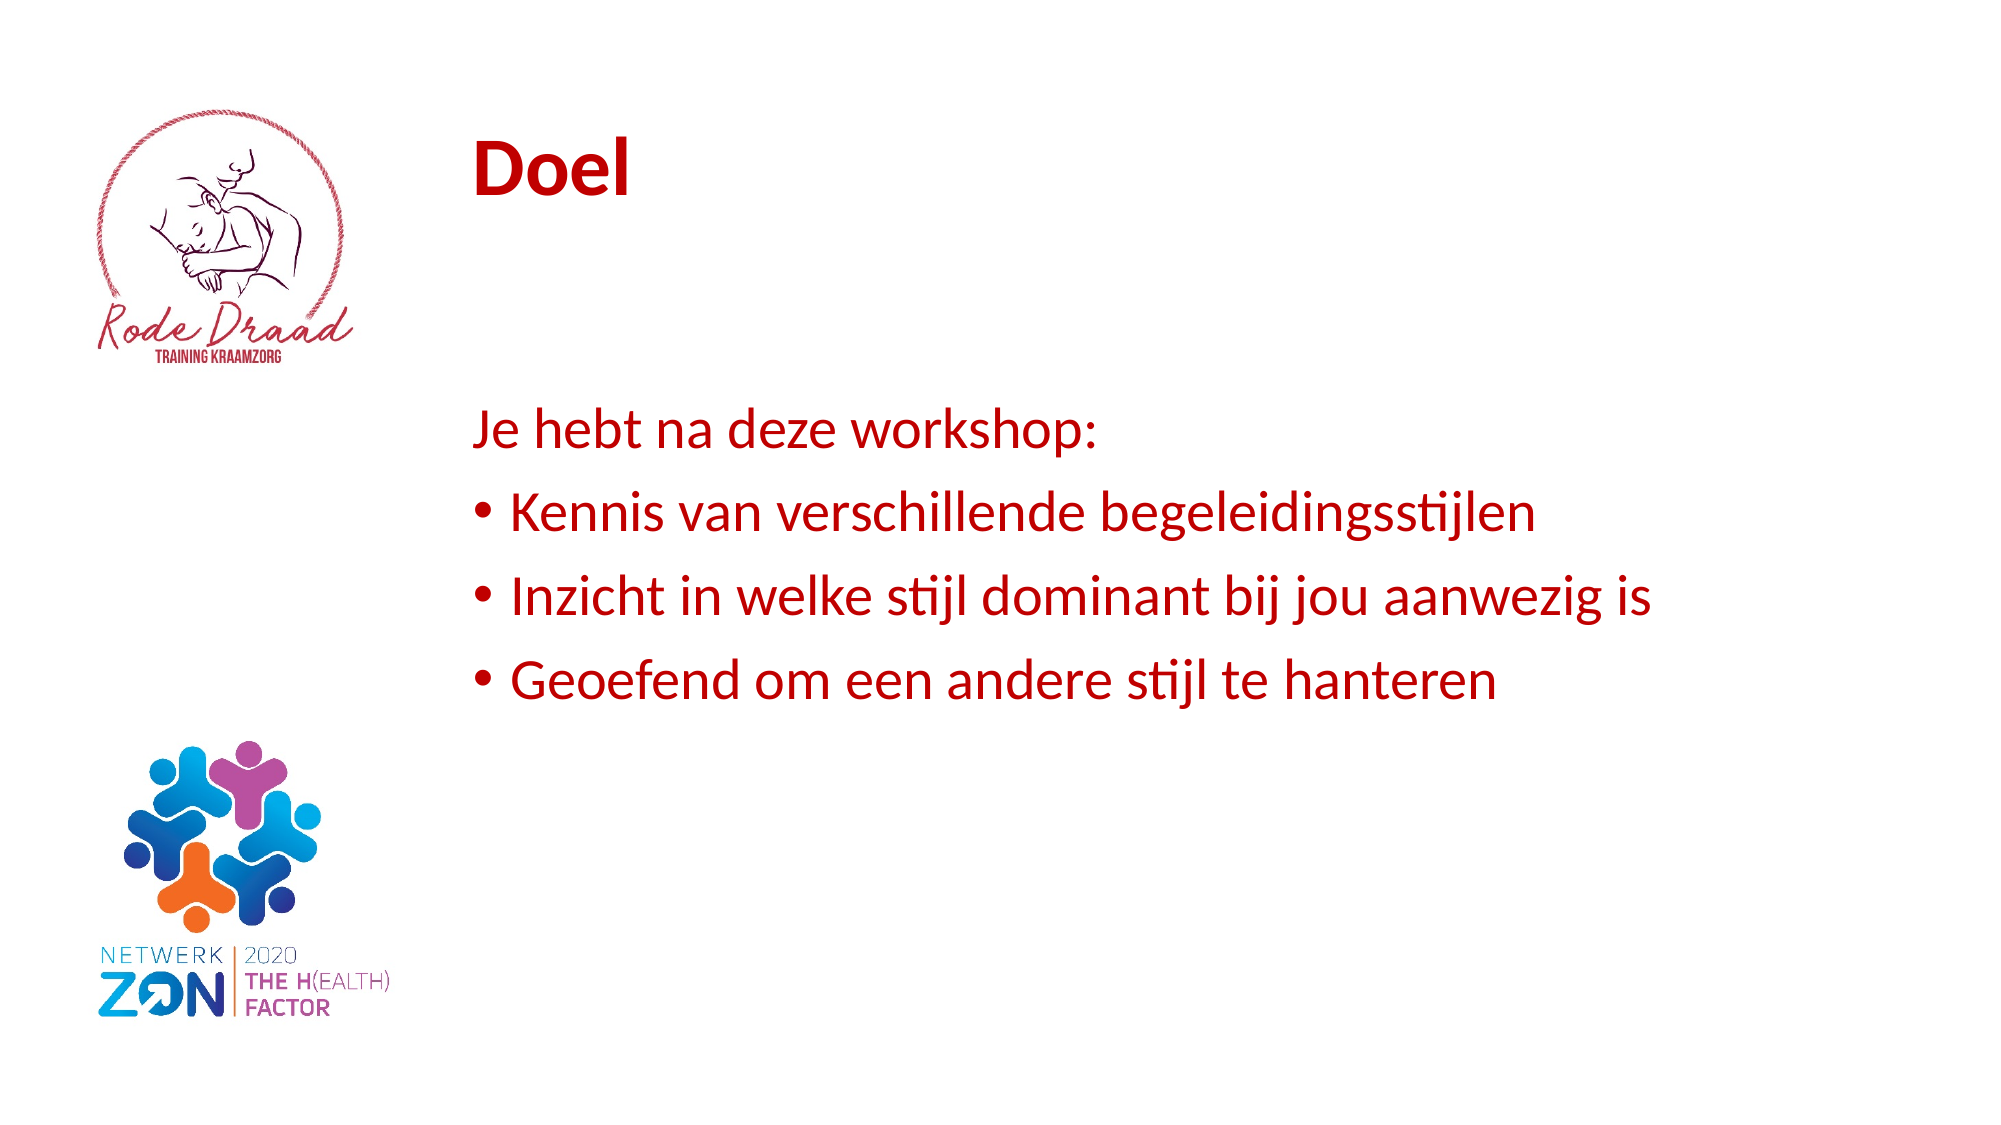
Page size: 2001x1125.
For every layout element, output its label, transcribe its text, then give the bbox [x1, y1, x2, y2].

list Je hebt na deze workshop: Kennis van verschillende begeleidingsstijlen Inzicht in welke stijl dominant bij jou aanwezig is Geoefend om een andere stijl te hanteren [457, 299, 1863, 1014]
title Doel [457, 59, 1863, 278]
picture [44, 697, 414, 1067]
picture [0, 75, 458, 415]
